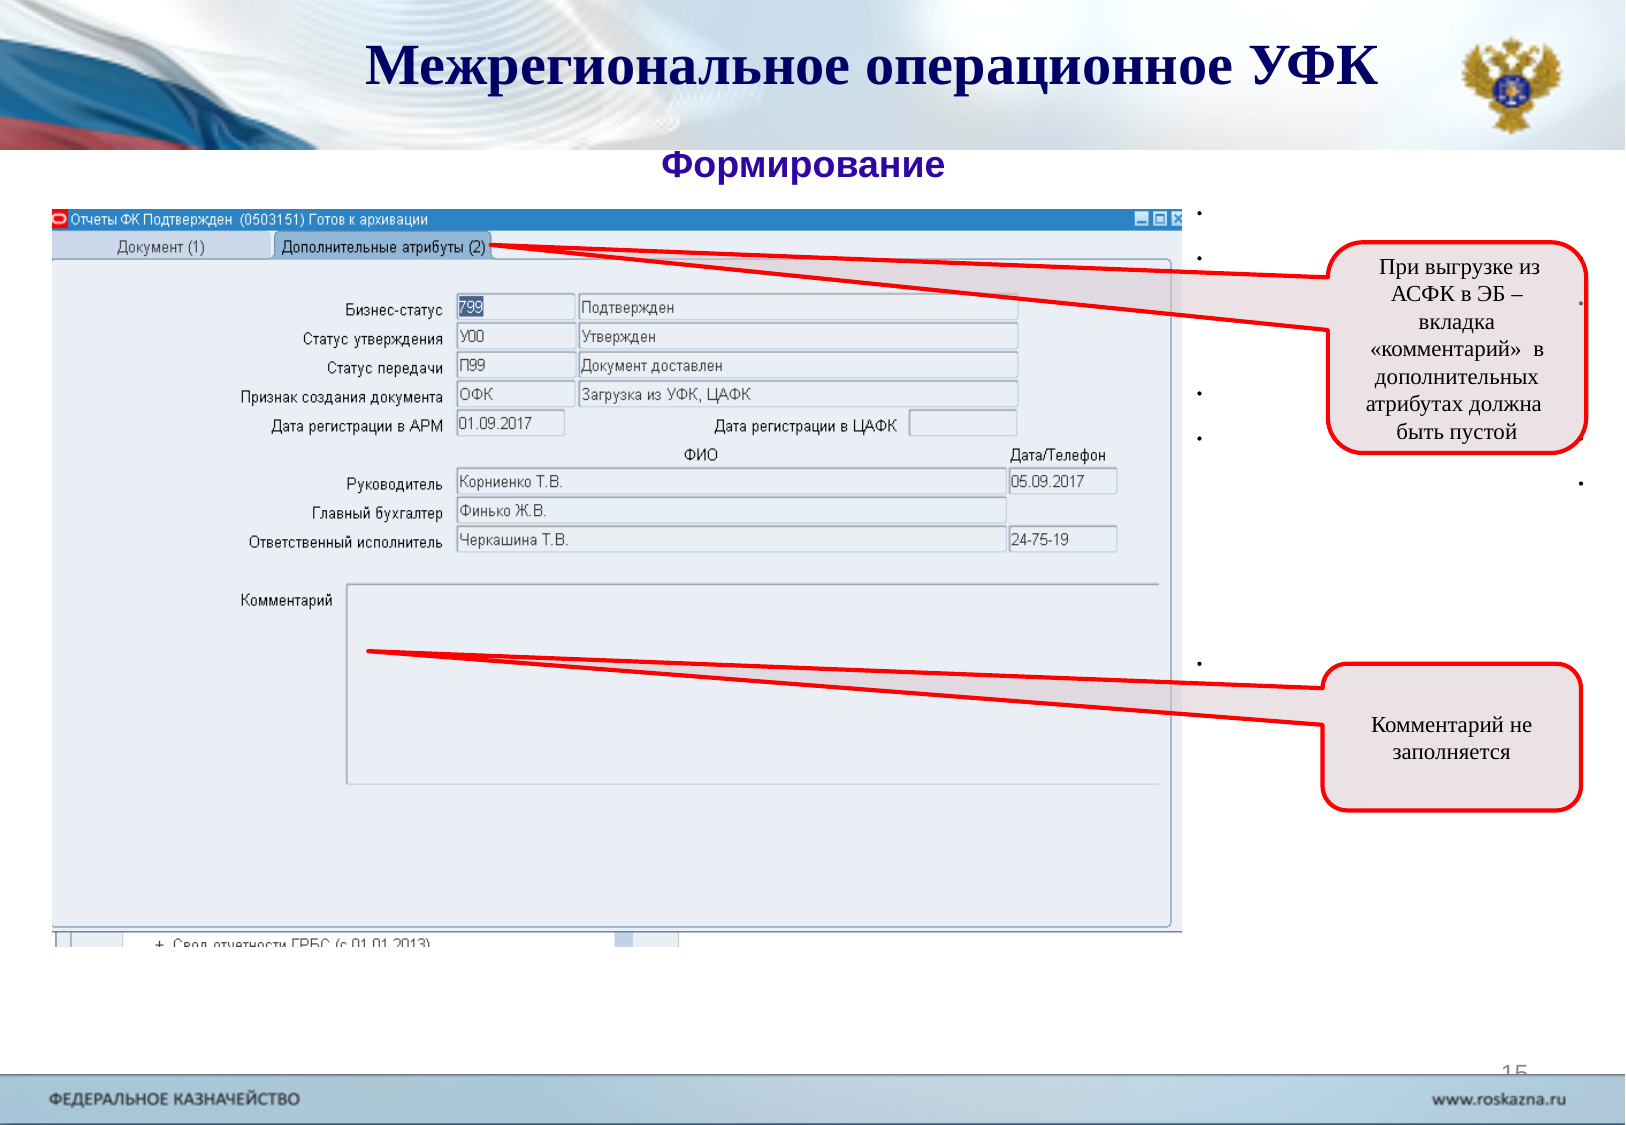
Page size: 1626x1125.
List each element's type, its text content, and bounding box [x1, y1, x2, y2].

text_box При выгрузке из АСФК в ЭБ – вкладка «комментарий» в дополнительных атрибутах должна быть пустой [1186, 240, 1589, 456]
slide_number 15 [1164, 1042, 1544, 1074]
text_box Комментарий не заполняется [1186, 661, 1584, 813]
picture [0, 1074, 1625, 1125]
picture [51, 209, 1182, 947]
text_box Формирование [117, 161, 1501, 193]
picture [0, 0, 1625, 150]
